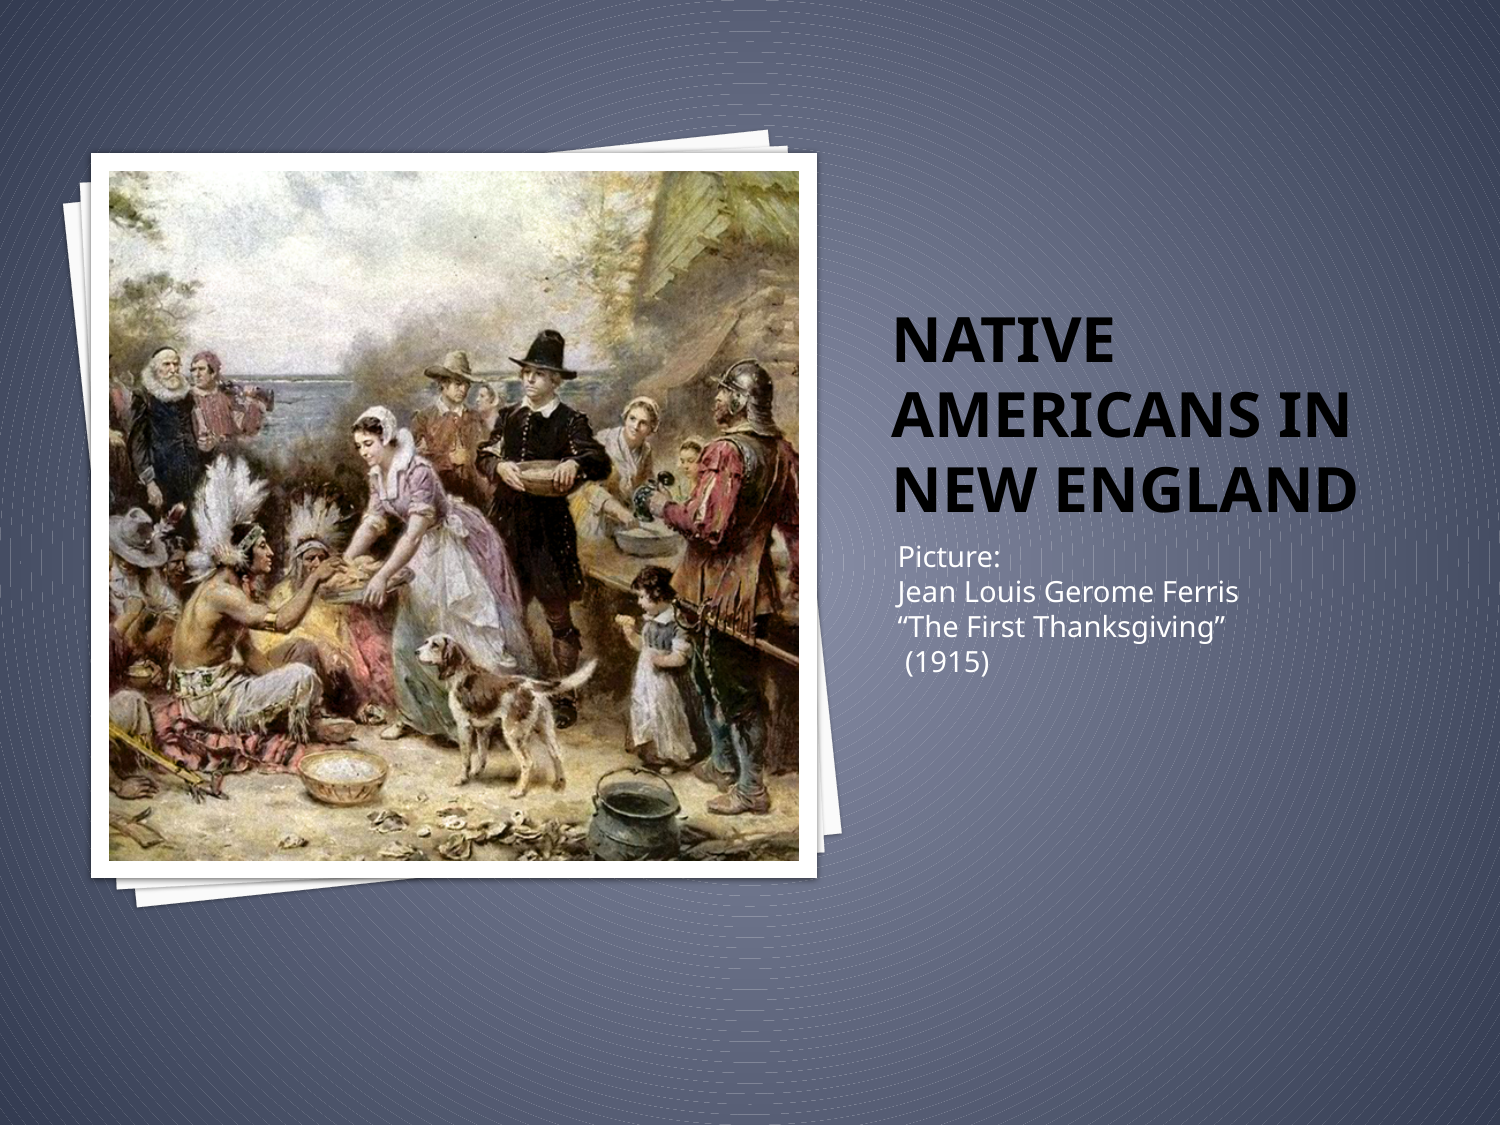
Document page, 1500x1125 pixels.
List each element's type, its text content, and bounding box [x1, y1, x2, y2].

list Picture: Jean Louis Gerome Ferris “The First Thanksgiving” (1915) [884, 538, 1447, 854]
picture [108, 170, 800, 862]
title Native Americans in new england [884, 187, 1447, 525]
